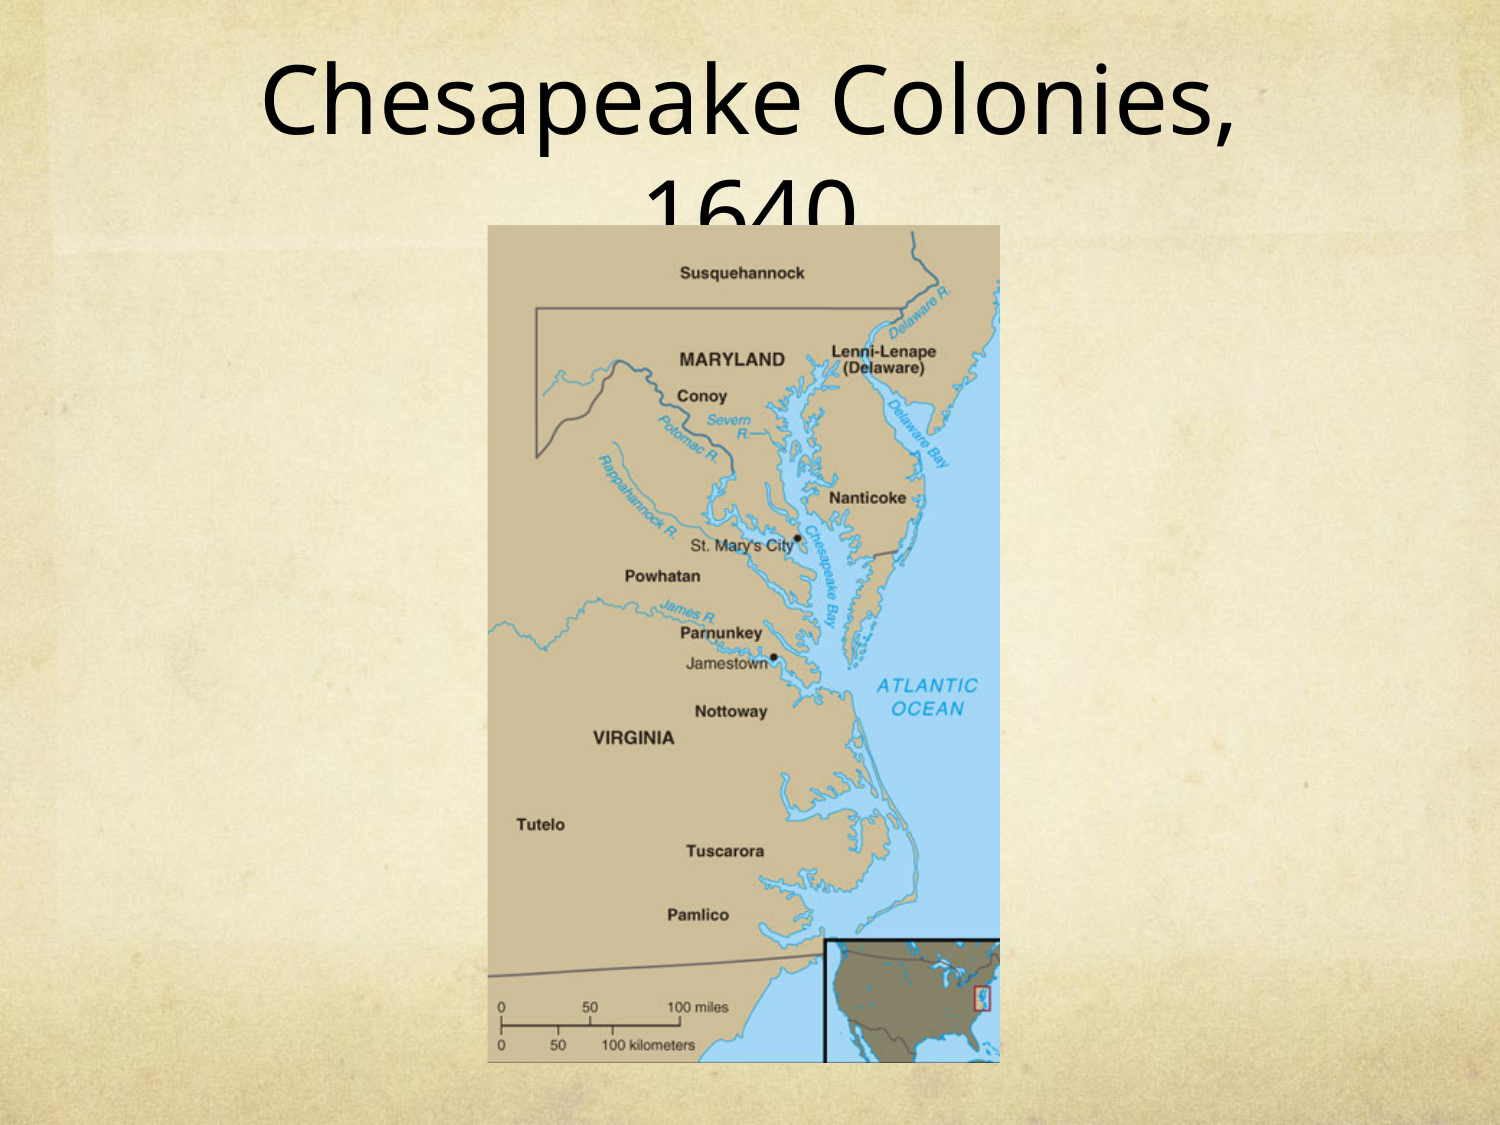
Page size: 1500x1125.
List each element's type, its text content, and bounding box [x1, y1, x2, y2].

title Chesapeake Colonies, 1640 [150, 82, 1350, 225]
picture [0, 0, 1500, 1125]
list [486, 224, 1001, 1063]
